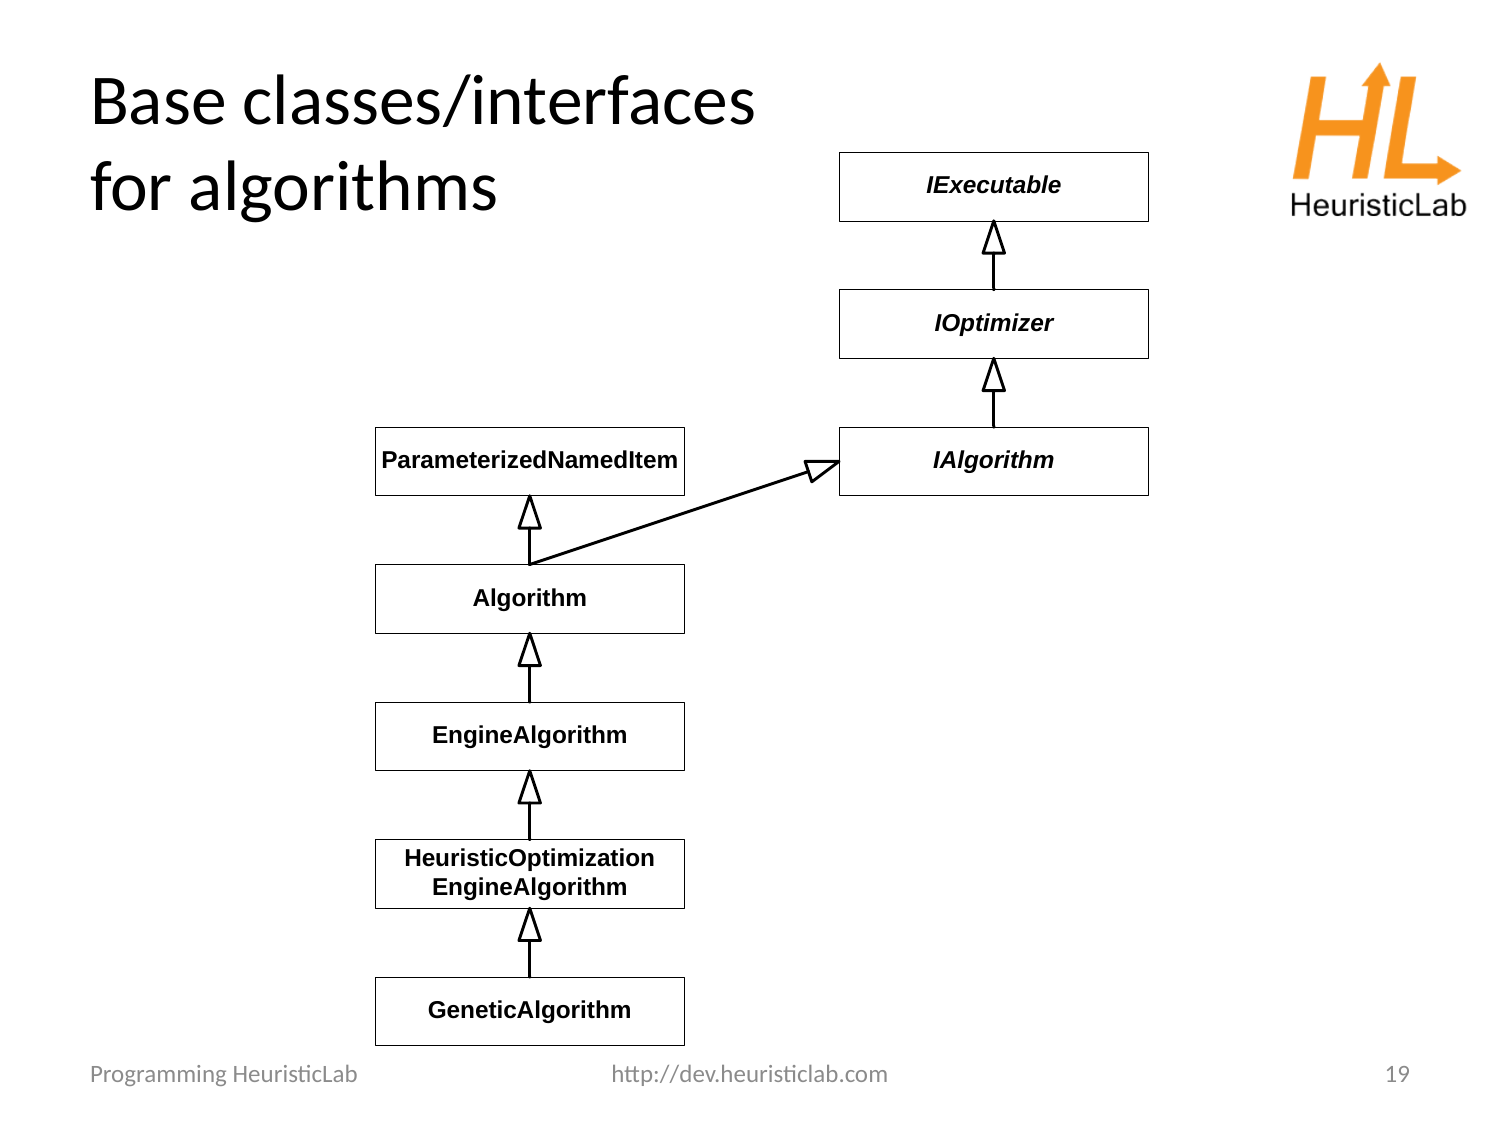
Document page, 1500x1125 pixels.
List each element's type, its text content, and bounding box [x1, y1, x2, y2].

title Base classes/interfaces for algorithms [75, 45, 1282, 233]
footer http://dev.heuristiclab.com [512, 1057, 988, 1103]
slide_number 19 [1074, 1042, 1425, 1103]
slide_number Programming HeuristicLab [75, 1042, 425, 1103]
picture [371, 148, 1152, 1049]
picture [1281, 27, 1474, 244]
